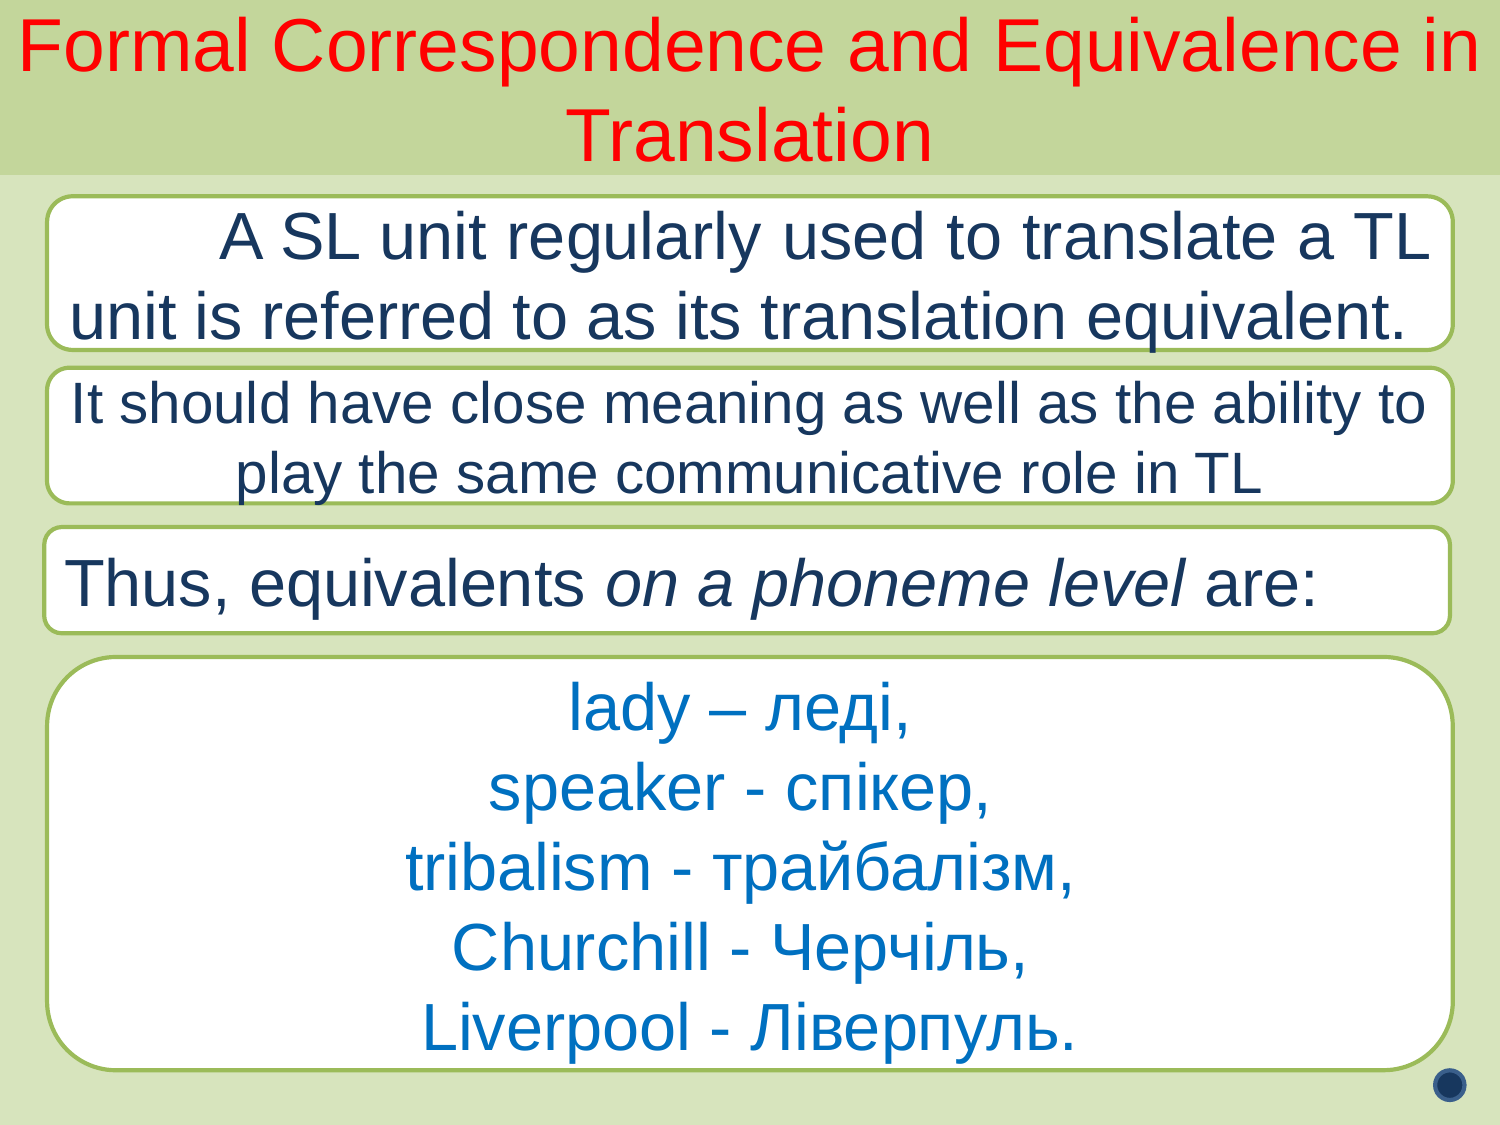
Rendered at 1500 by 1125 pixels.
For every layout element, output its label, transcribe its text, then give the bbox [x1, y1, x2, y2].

text_box [1433, 1068, 1467, 1103]
text_box lady – леді, speaker - спікер, tribalism - трайбалізм, Churchill - Черчіль, Liverpool - Ліверпуль. [44, 654, 1455, 1073]
text_box A SL unit regularly used to translate a TL unit is referred to as its translation equivalent. [44, 194, 1455, 353]
text_box It should have close meaning as well as the ability to play the same communicative role in TL [44, 365, 1455, 506]
text_box Thus, equivalents on a phoneme level are: [42, 524, 1453, 636]
text_box Formal Correspondence and Equivalence in Translation [0, 0, 1500, 175]
